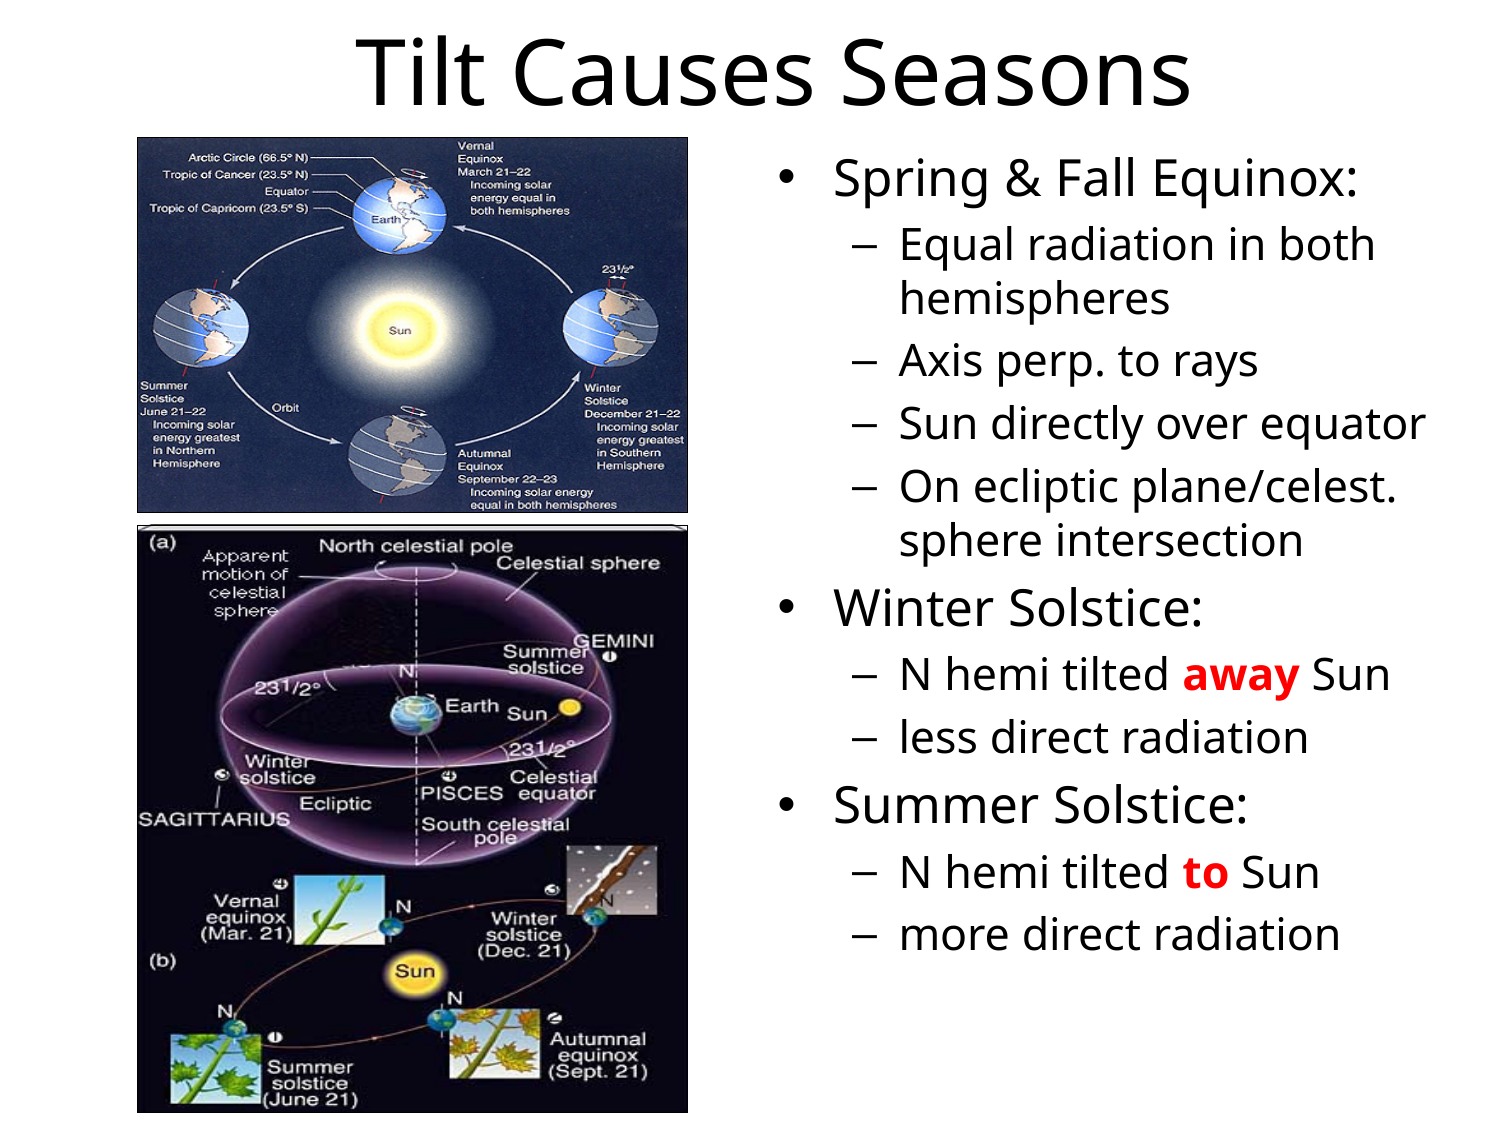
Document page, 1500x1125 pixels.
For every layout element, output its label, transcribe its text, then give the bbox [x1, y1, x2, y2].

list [137, 137, 688, 513]
list Spring & Fall Equinox: Equal radiation in both hemispheres Axis perp. to rays Sun directly over equator On ecliptic plane/celest. sphere intersection Winter Solstice: N hemi tilted away Sun less direct radiation Summer Solstice: N hemi tilted to Sun more direct radiation [762, 137, 1450, 1000]
picture [137, 524, 688, 1113]
title Tilt Causes Seasons [99, 0, 1450, 163]
